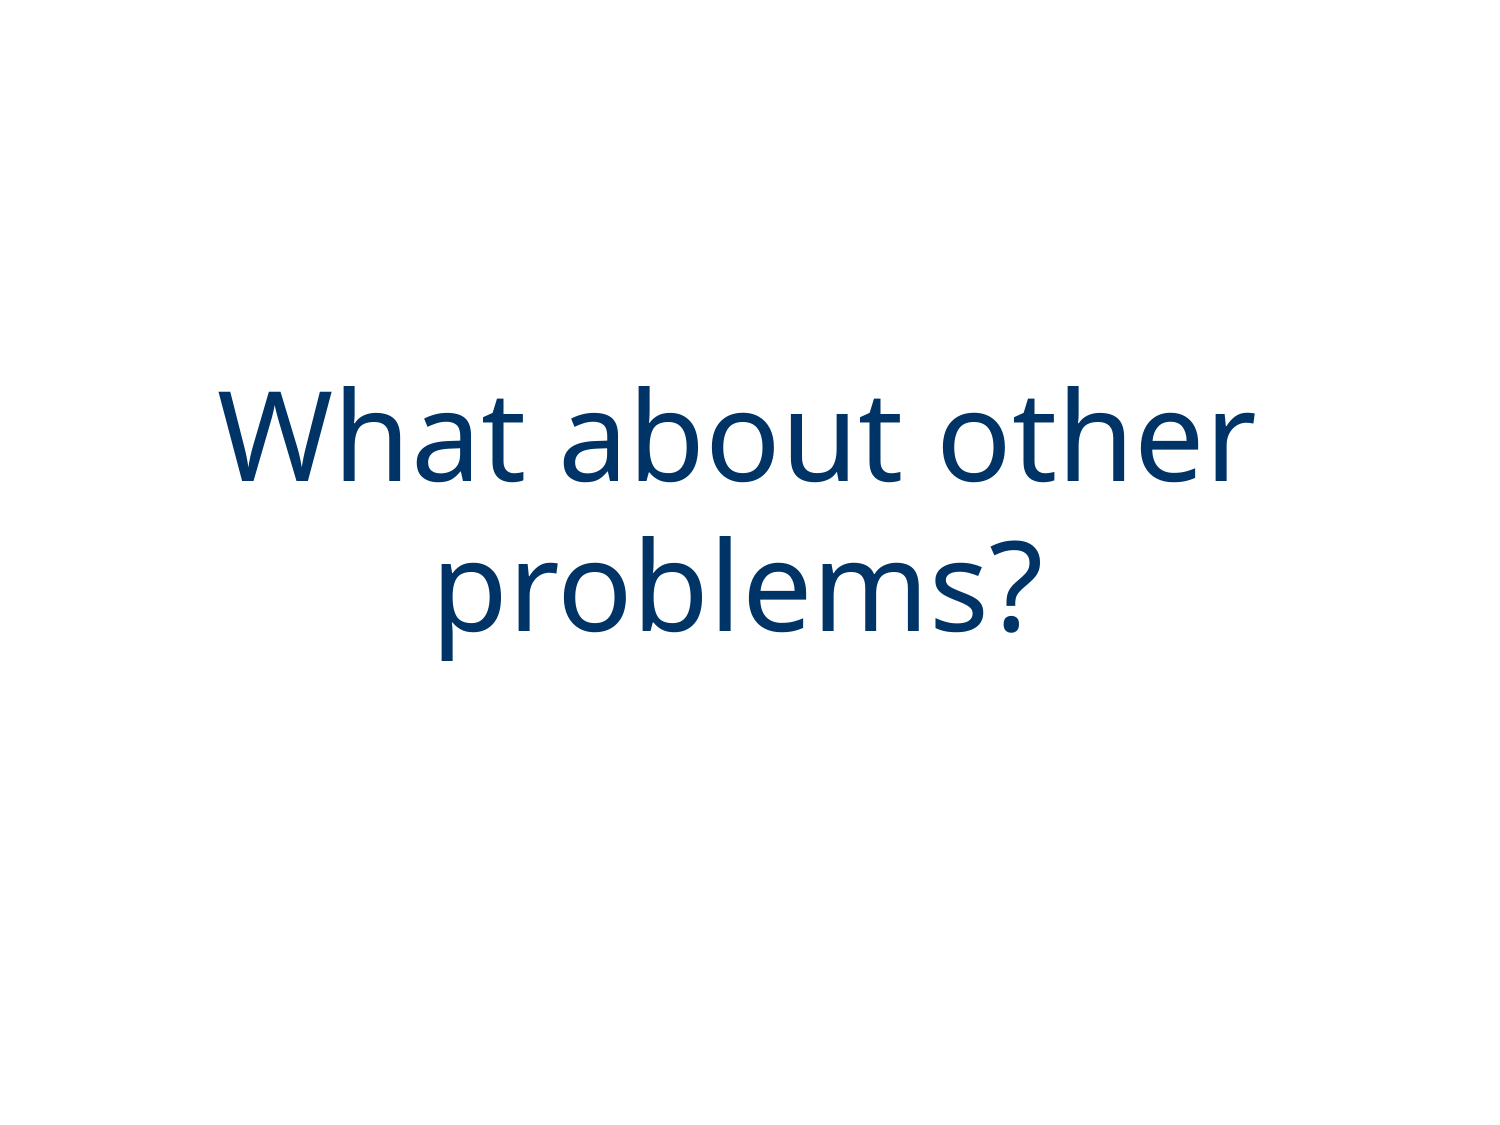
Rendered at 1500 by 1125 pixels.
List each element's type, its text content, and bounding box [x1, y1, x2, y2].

title What about other problems? [99, 374, 1376, 638]
